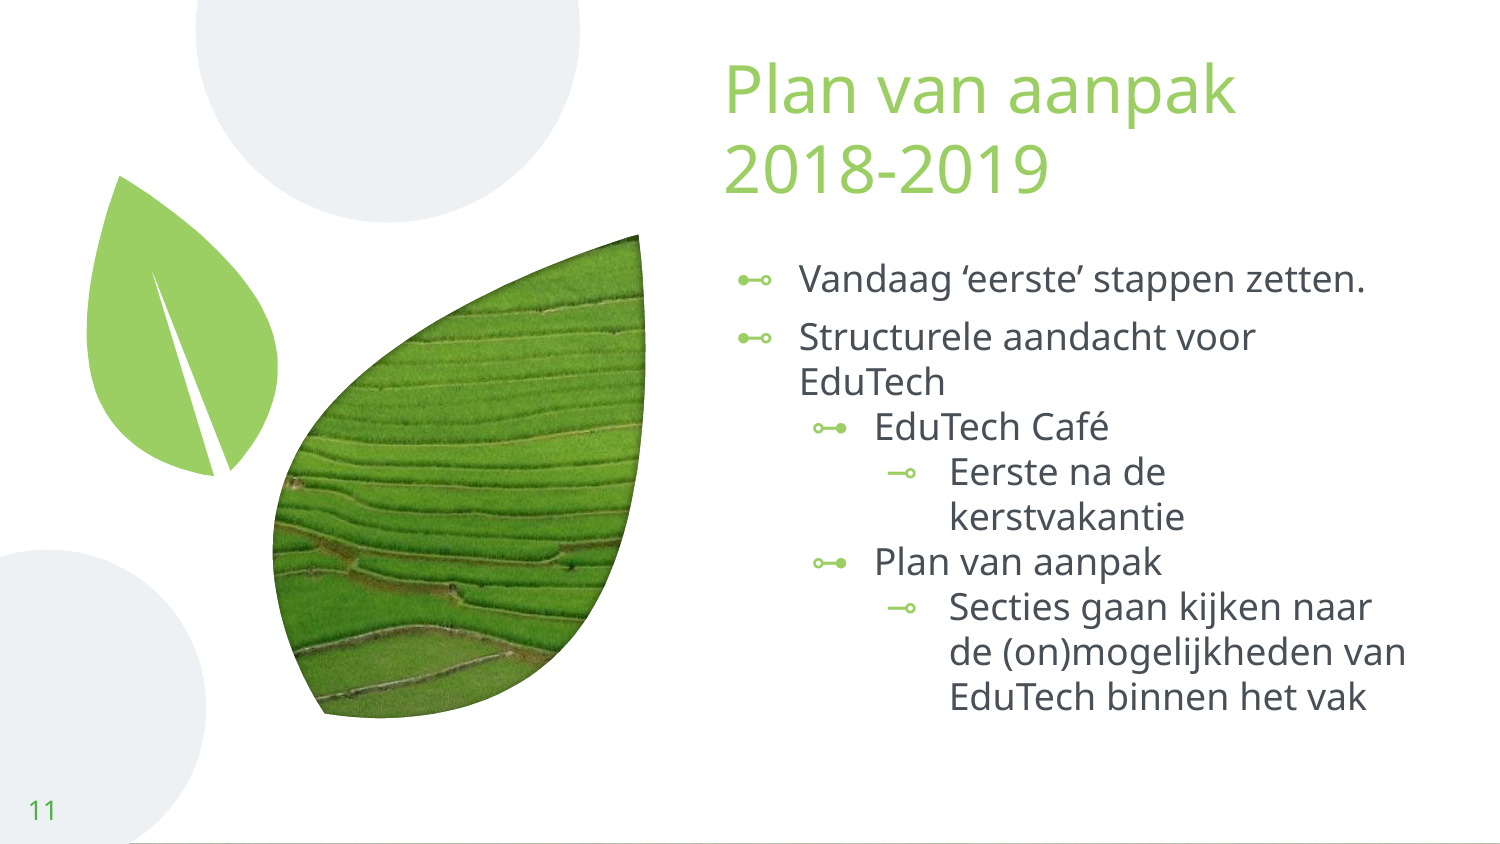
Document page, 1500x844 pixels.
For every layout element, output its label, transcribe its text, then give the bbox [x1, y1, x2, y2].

slide_number 11 [12, 779, 103, 844]
list Vandaag ‘eerste’ stappen zetten. Structurele aandacht voor EduTech EduTech Café Eerste na de kerstvakantie Plan van aanpak Secties gaan kijken naar de (on)mogelijkheden van EduTech binnen het vak [708, 240, 1425, 733]
title Plan van aanpak 2018-2019 [708, 109, 1425, 223]
picture [273, 235, 645, 718]
